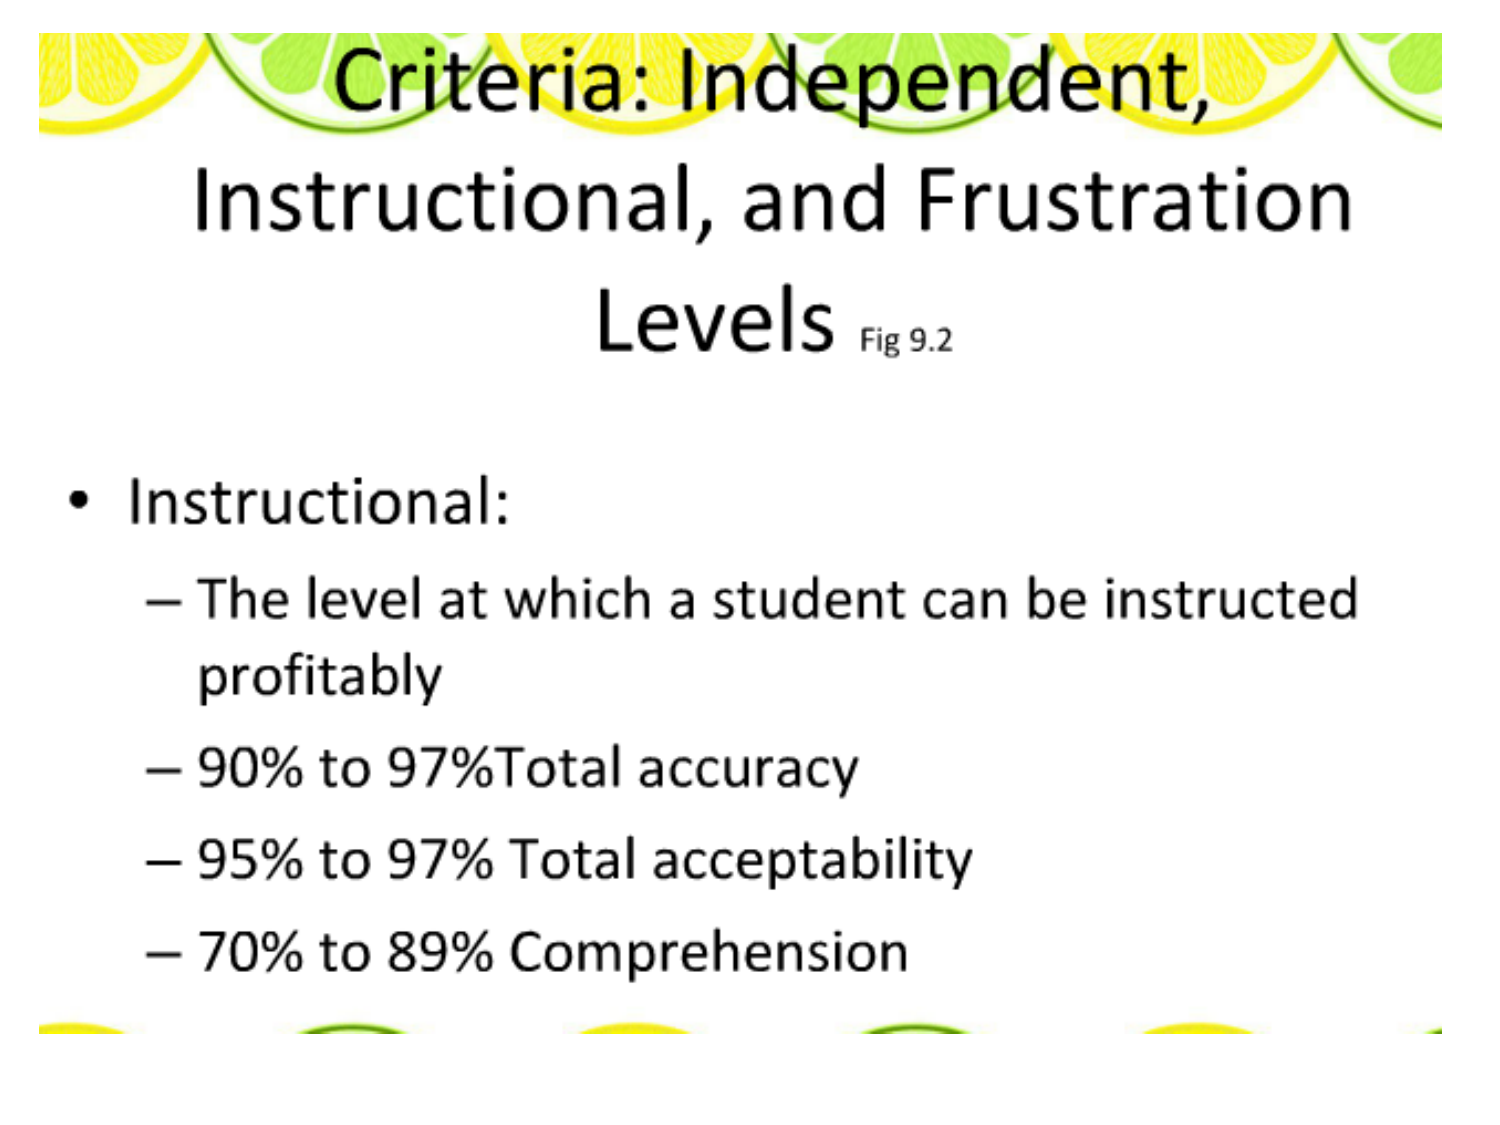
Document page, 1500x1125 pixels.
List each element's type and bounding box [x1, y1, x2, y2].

picture [39, 33, 1442, 1034]
